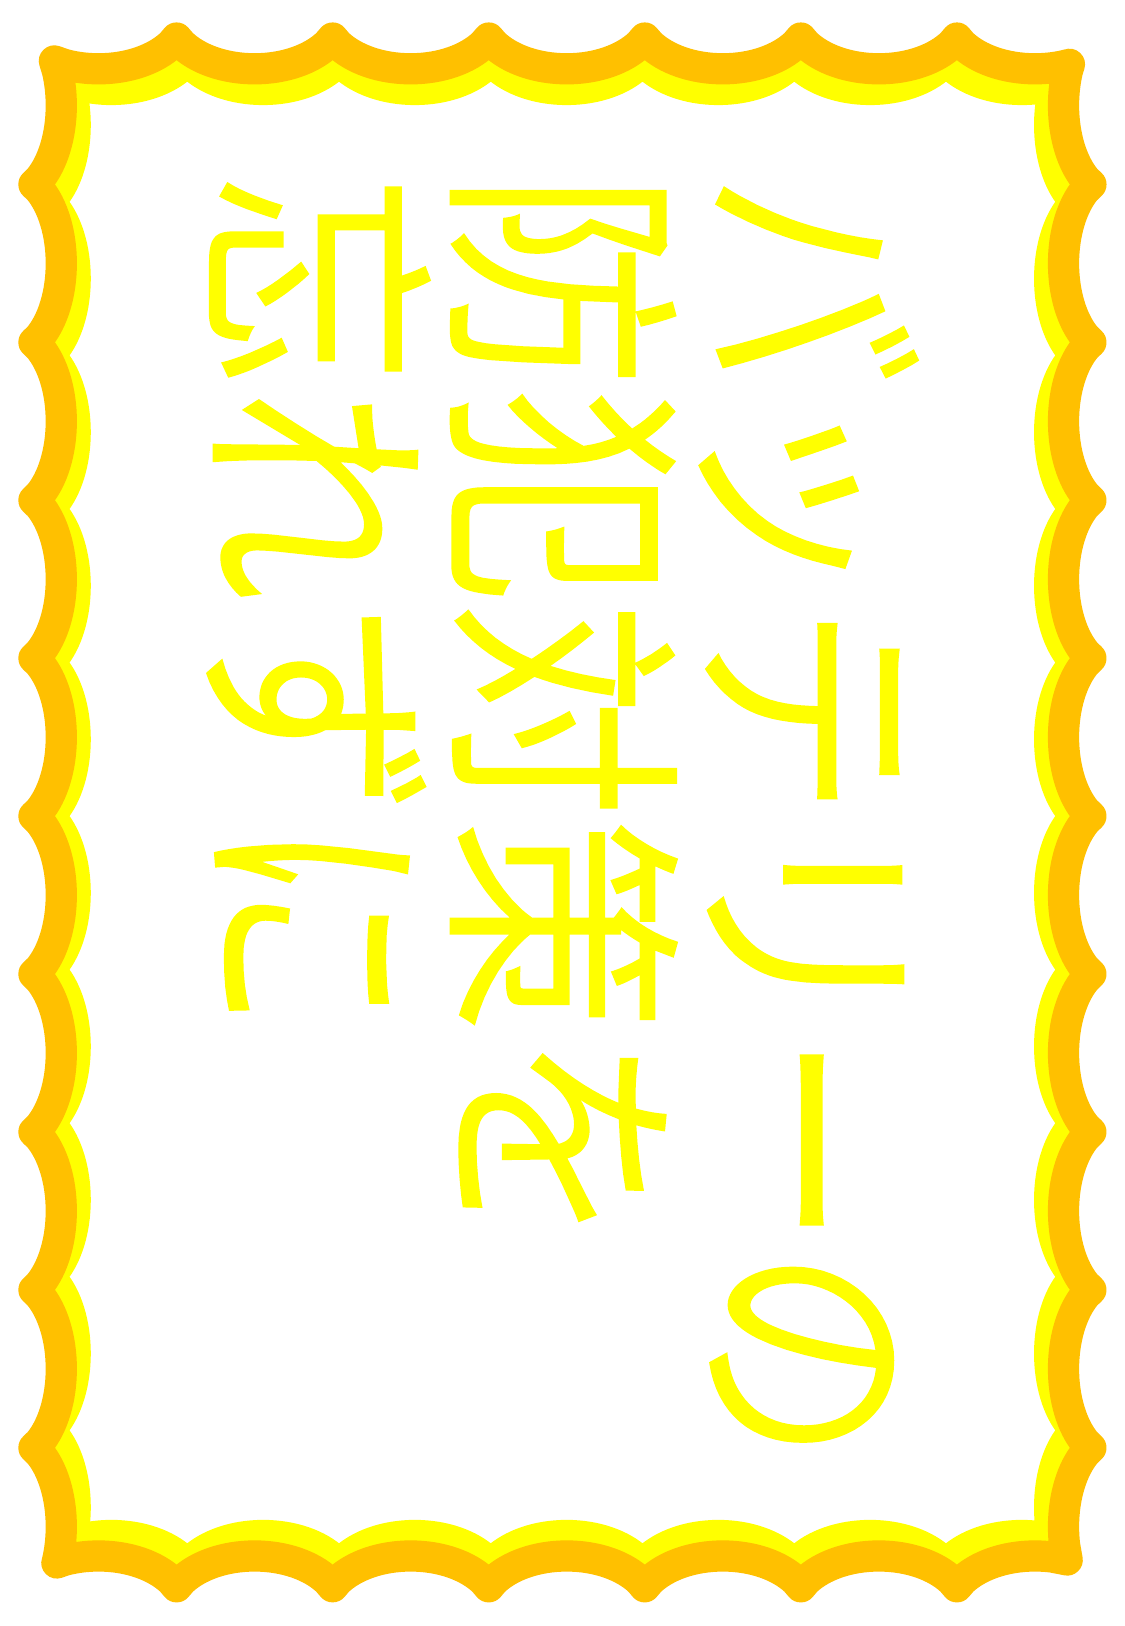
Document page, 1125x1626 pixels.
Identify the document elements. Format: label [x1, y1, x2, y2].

text_box [33, 37, 1092, 1588]
